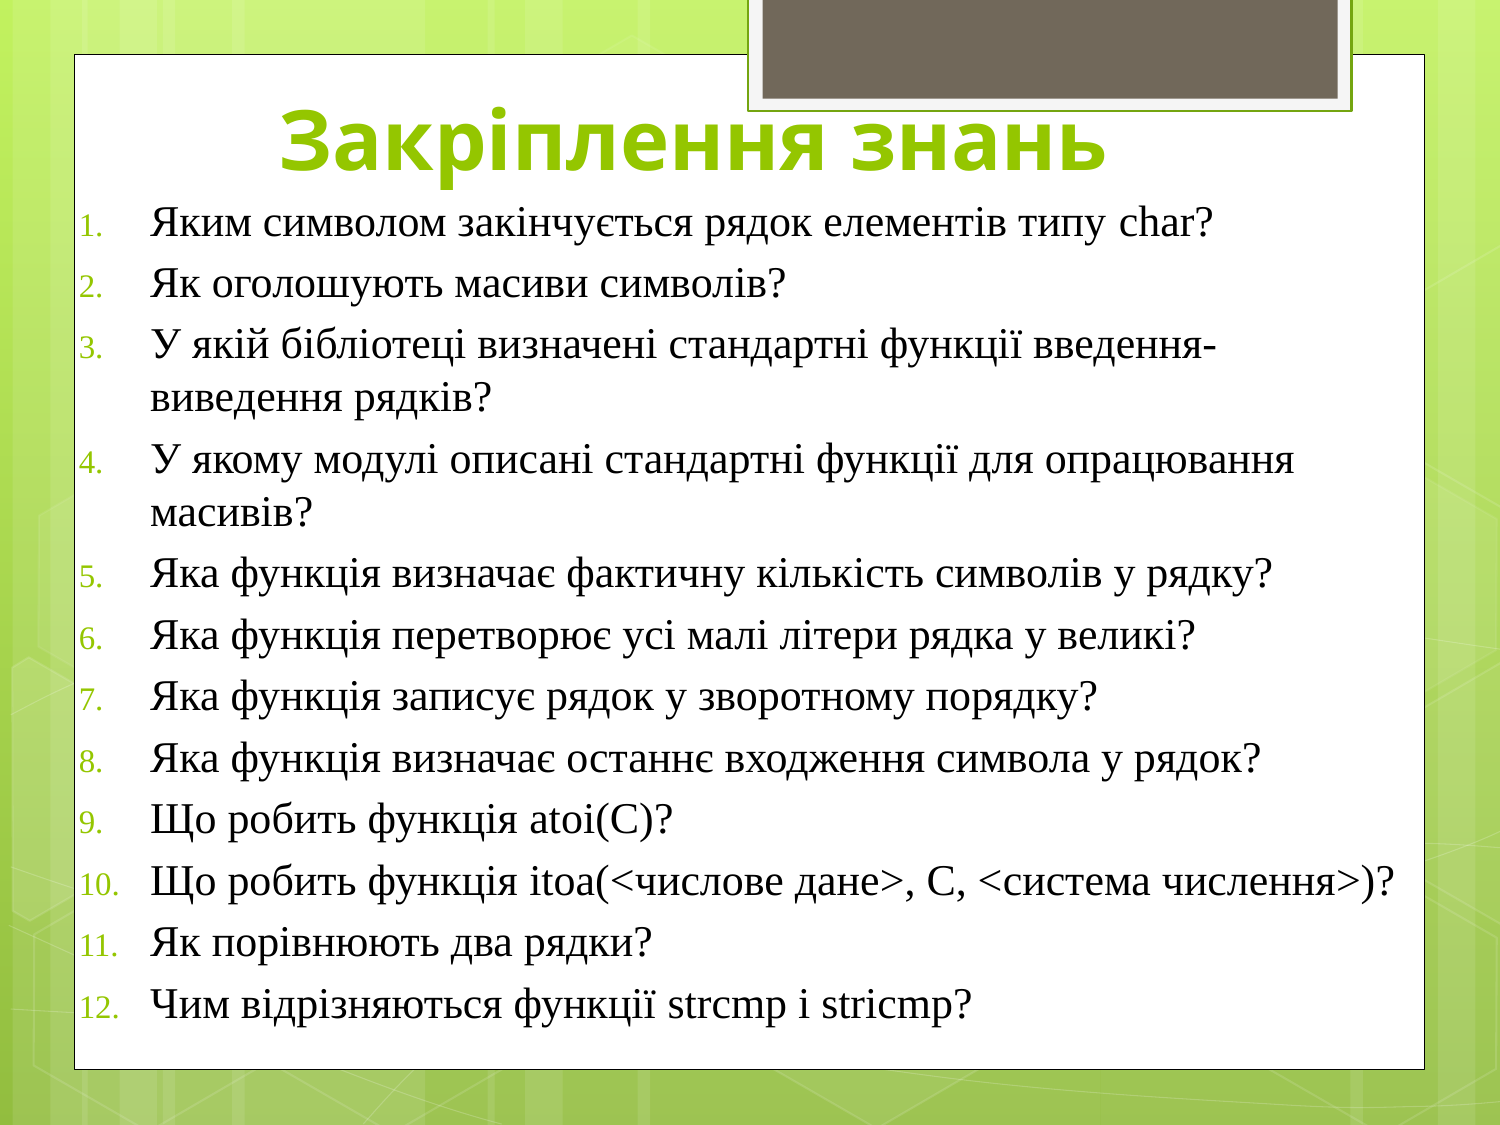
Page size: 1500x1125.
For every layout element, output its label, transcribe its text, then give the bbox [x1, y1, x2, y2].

text_box Закріплення знань [0, 54, 1391, 195]
list Яким символом закінчується рядок елементів типу char? Як оголошують масиви символів? У якій бібліотеці визначені стандартні функції введення-виведення рядків? У якому модулі описані стандартні функції для опрацювання масивів? Яка функція визначає фактичну кількість символів у рядку? Яка функція перетворює усі малі літери рядка у великі? Яка функція записує рядок у зворотному порядку? Яка функція визначає останнє входження символа у рядок? Що робить функція atoi(C)? Що робить функція itoa(<числове дане>, C, <система числення>)? Як порівнюють два рядки? Чим відрізняються функції strcmp i stricmp? [53, 184, 1412, 1078]
